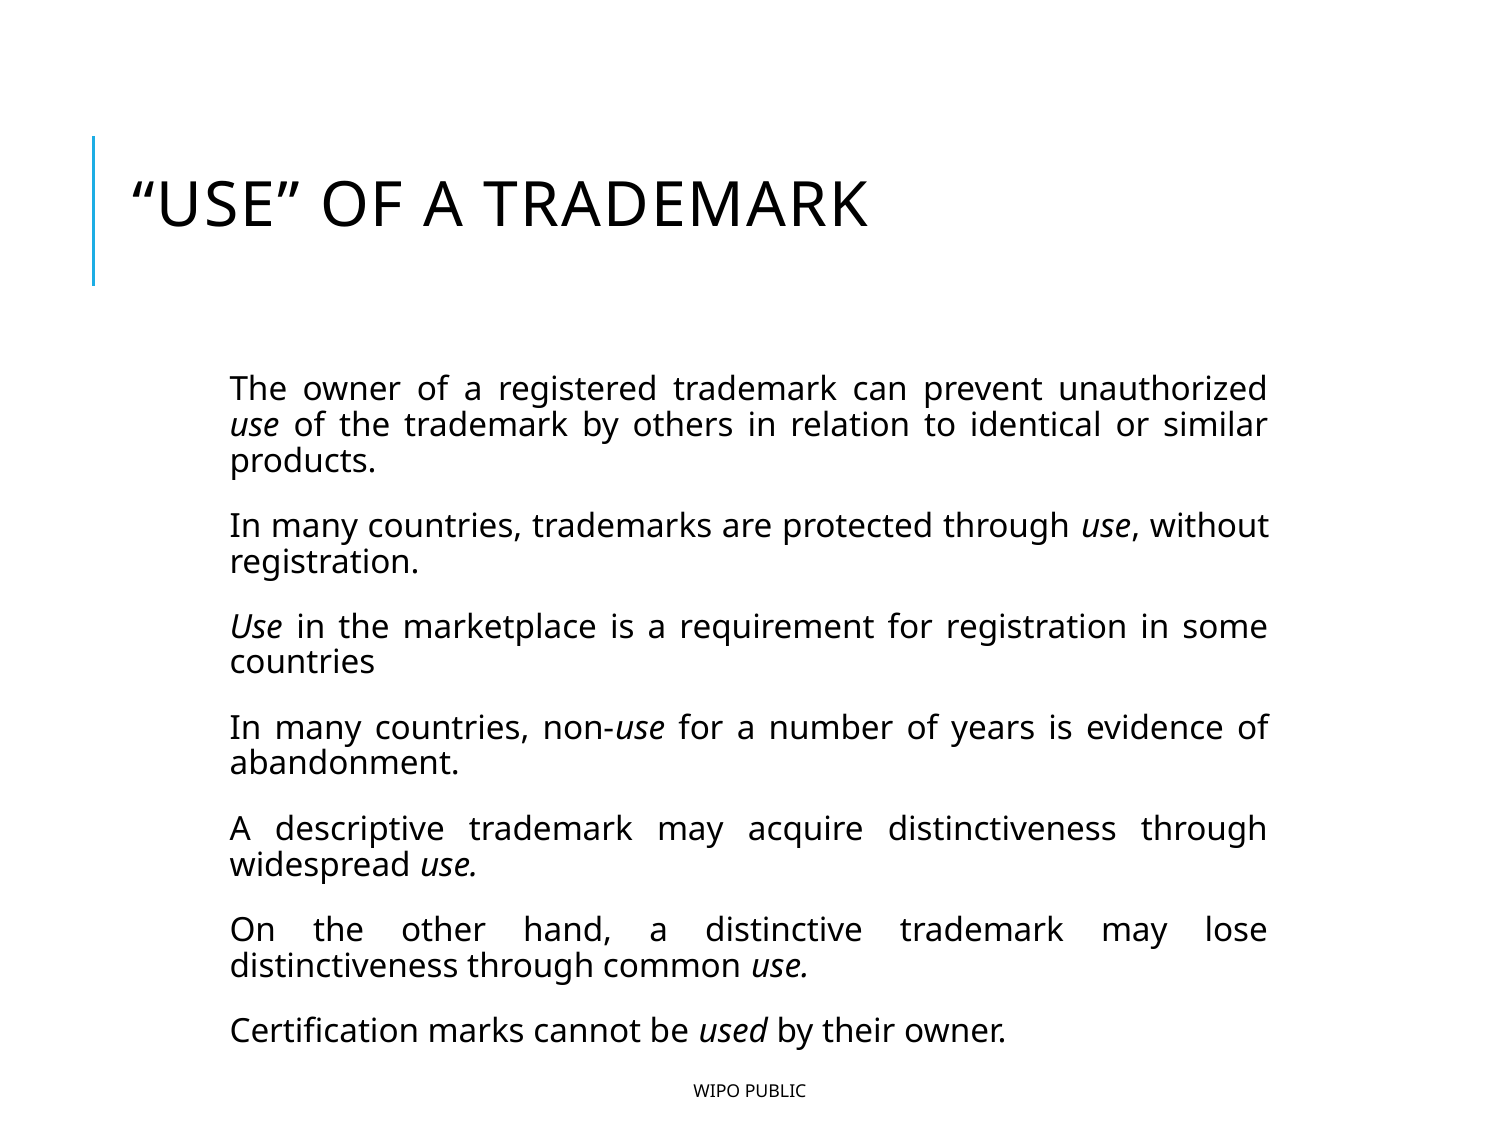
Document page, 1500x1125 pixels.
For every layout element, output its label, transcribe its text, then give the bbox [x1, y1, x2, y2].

title “Use” of a trademark [117, 137, 1130, 279]
list The owner of a registered trademark can prevent unauthorized use of the trademark by others in relation to identical or similar products. In many countries, trademarks are protected through use, without registration. Use in the marketplace is a requirement for registration in some countries In many countries, non-use for a number of years is evidence of abandonment. A descriptive trademark may acquire distinctiveness through widespread use. On the other hand, a distinctive trademark may lose distinctiveness through common use. Certification marks cannot be used by their owner. [207, 364, 1278, 988]
